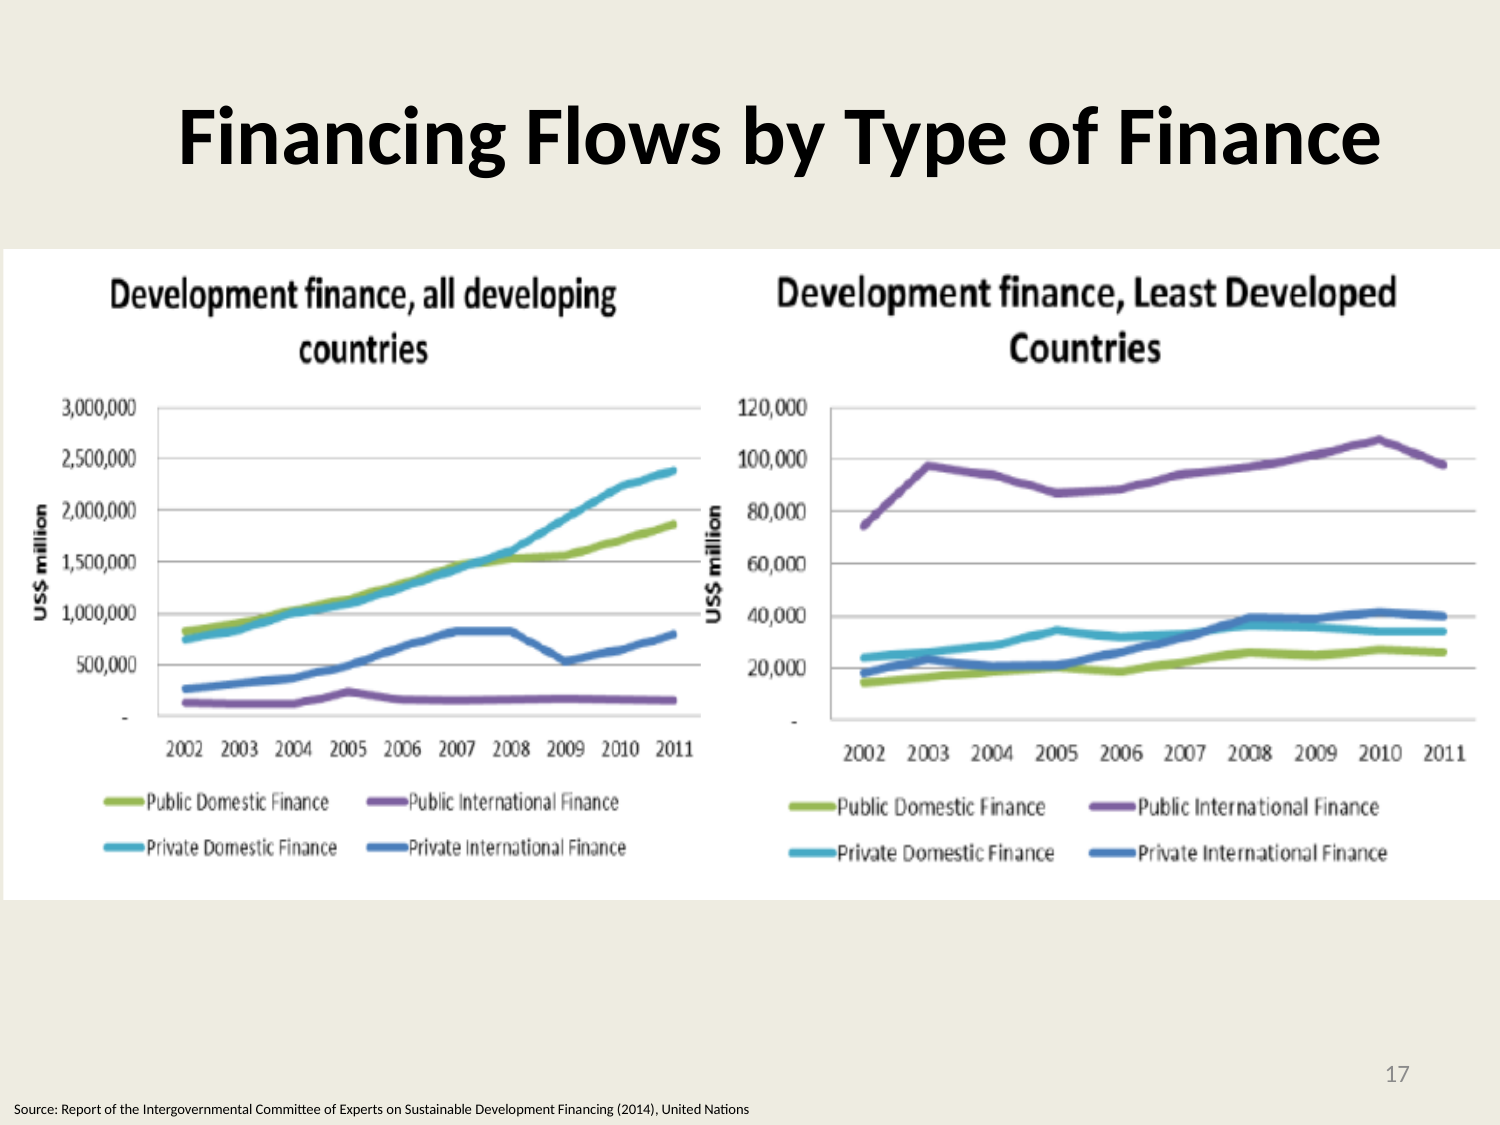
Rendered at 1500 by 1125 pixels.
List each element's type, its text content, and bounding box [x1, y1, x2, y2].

text_box Source: Report of the Intergovernmental Committee of Experts on Sustainable Development Financing (2014), United Nations [0, 1092, 1500, 1125]
title Financing Flows by Type of Finance [56, 62, 1500, 200]
picture [2, 249, 1500, 900]
slide_number 17 [1074, 1042, 1425, 1092]
